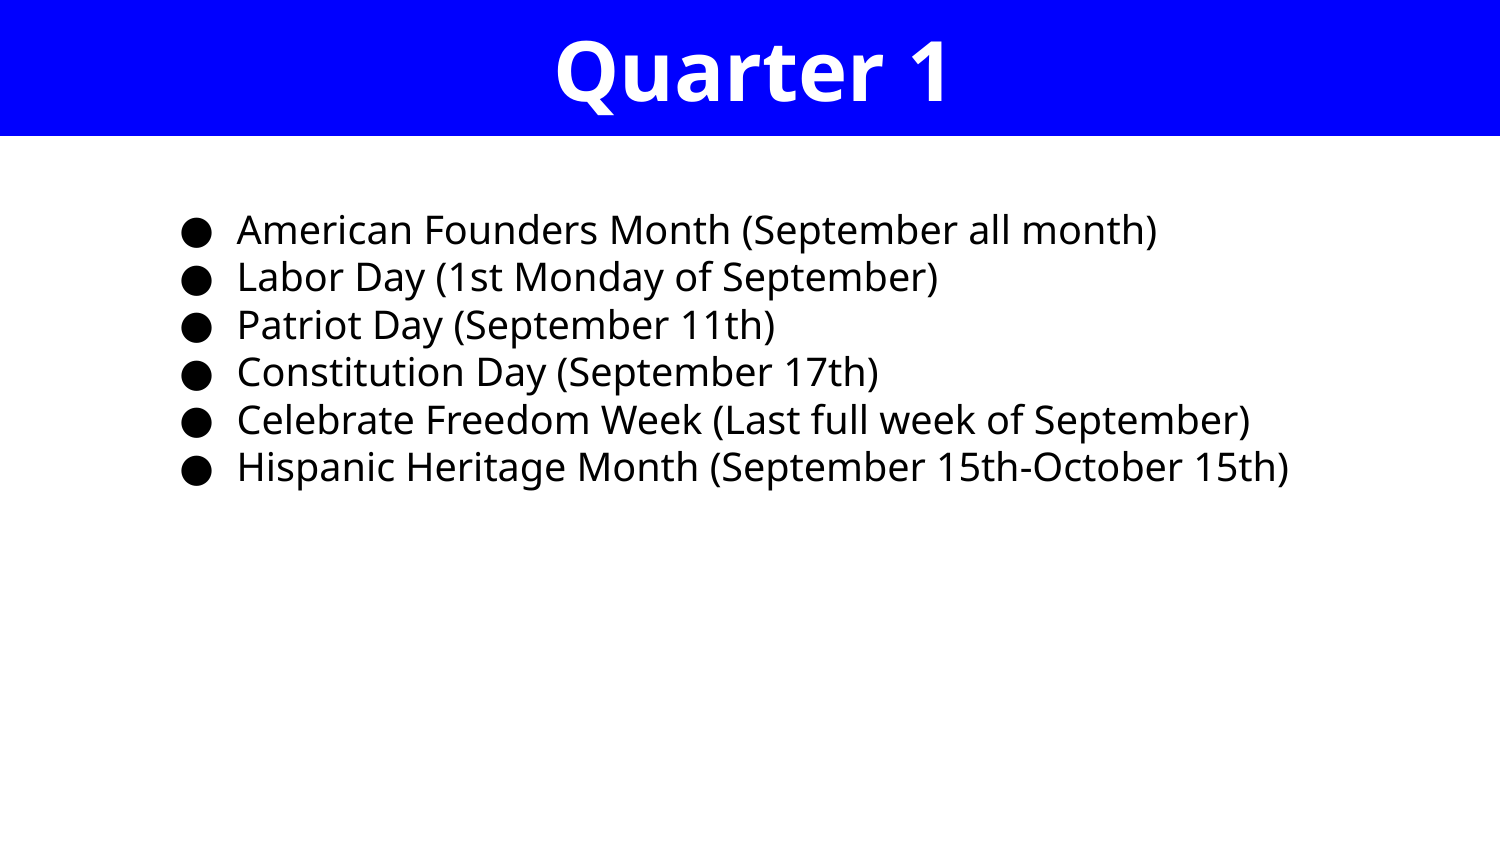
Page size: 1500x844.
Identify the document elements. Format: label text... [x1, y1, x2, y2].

title Quarter 1 [0, 0, 1500, 136]
text_box American Founders Month (September all month) Labor Day (1st Monday of September) Patriot Day (September 11th) Constitution Day (September 17th) Celebrate Freedom Week (Last full week of September) Hispanic Heritage Month (September 15th-October 15th) [146, 189, 1351, 505]
